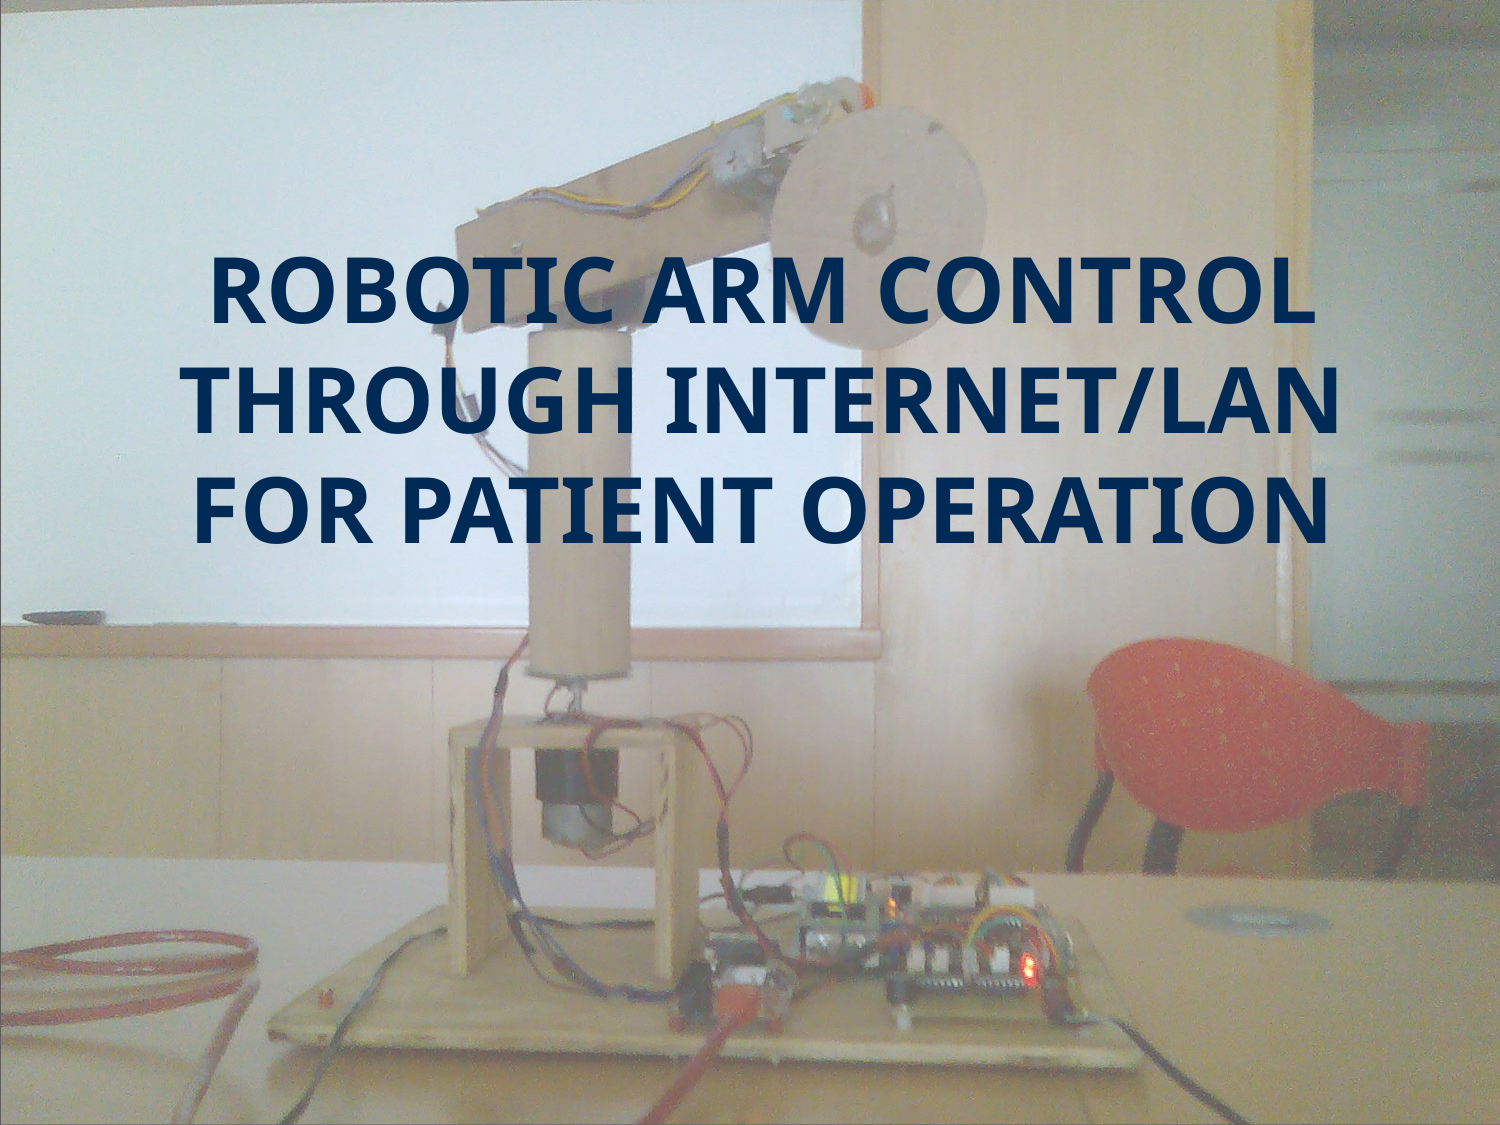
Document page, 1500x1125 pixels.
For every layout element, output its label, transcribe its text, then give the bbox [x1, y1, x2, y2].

text_box Robotic arm control through internet/Lan for patient operation [162, 224, 1363, 680]
